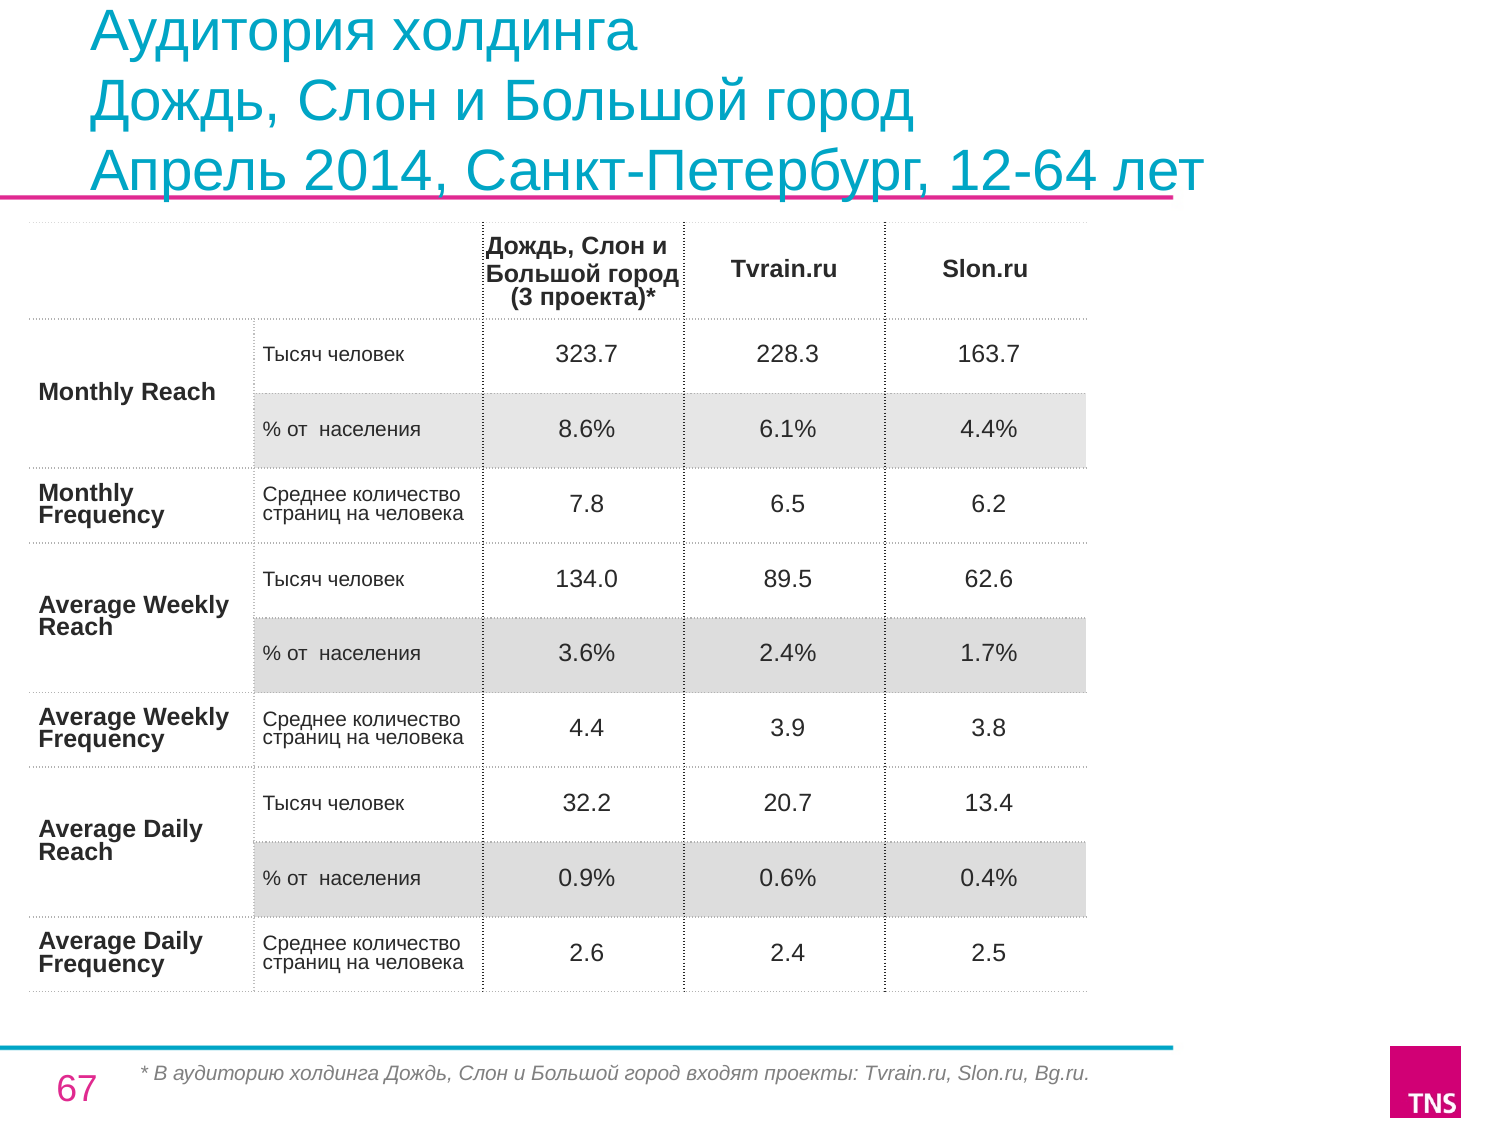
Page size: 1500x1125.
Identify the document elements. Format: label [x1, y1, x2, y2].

table_header [29, 223, 1086, 319]
table_cell [29, 319, 1086, 992]
slide_number [40, 1055, 392, 1125]
text_box [124, 1052, 1463, 1092]
picture [0, 0, 1500, 1125]
title [74, 8, 1476, 187]
